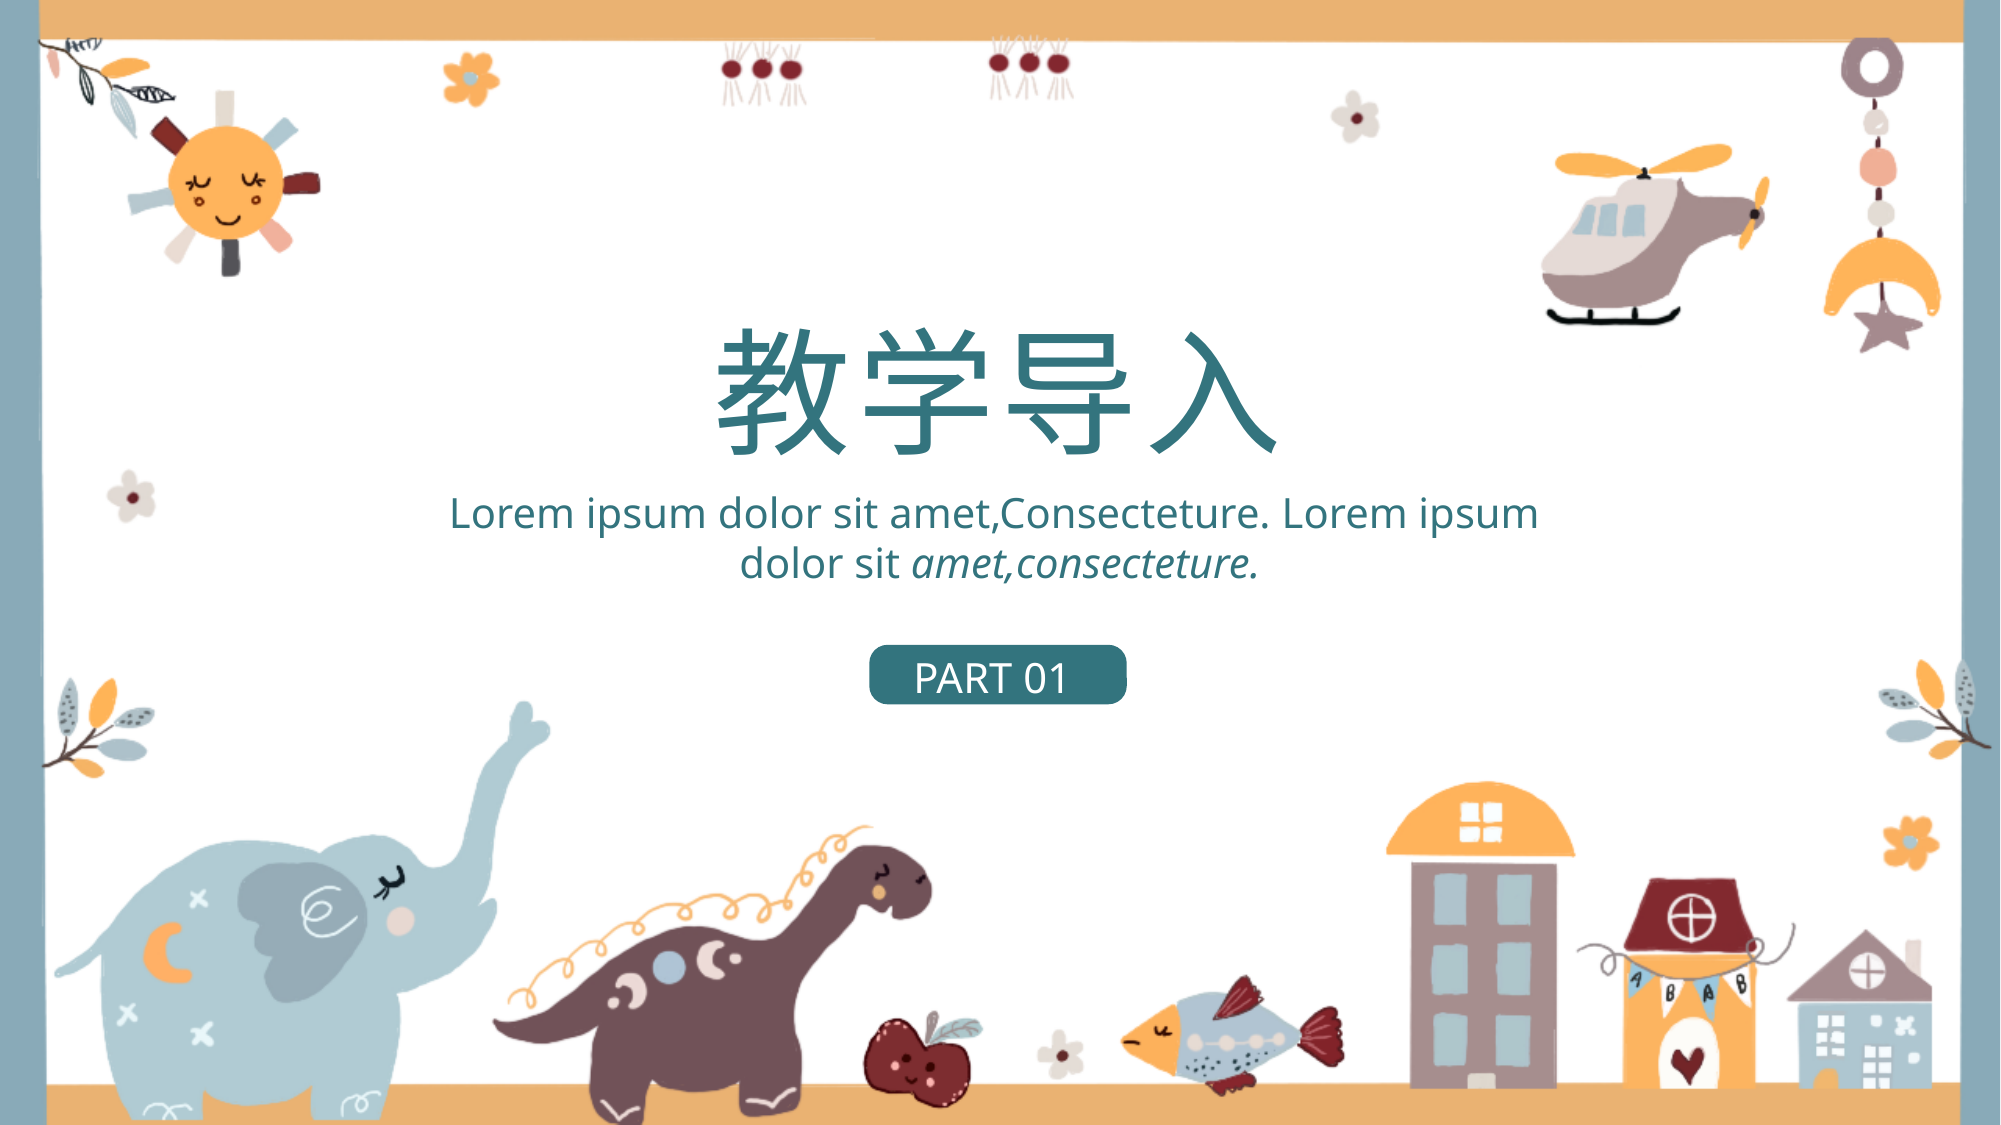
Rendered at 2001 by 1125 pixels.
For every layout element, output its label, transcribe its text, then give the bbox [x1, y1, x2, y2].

picture [0, 0, 2001, 1125]
text_box Lorem ipsum dolor sit amet,Consecteture. Lorem ipsum dolor sit amet,consecteture. [388, 479, 1611, 595]
title 教学导入 [590, 282, 1406, 479]
text_box PART 01 [898, 644, 1087, 710]
text_box [868, 643, 1128, 706]
